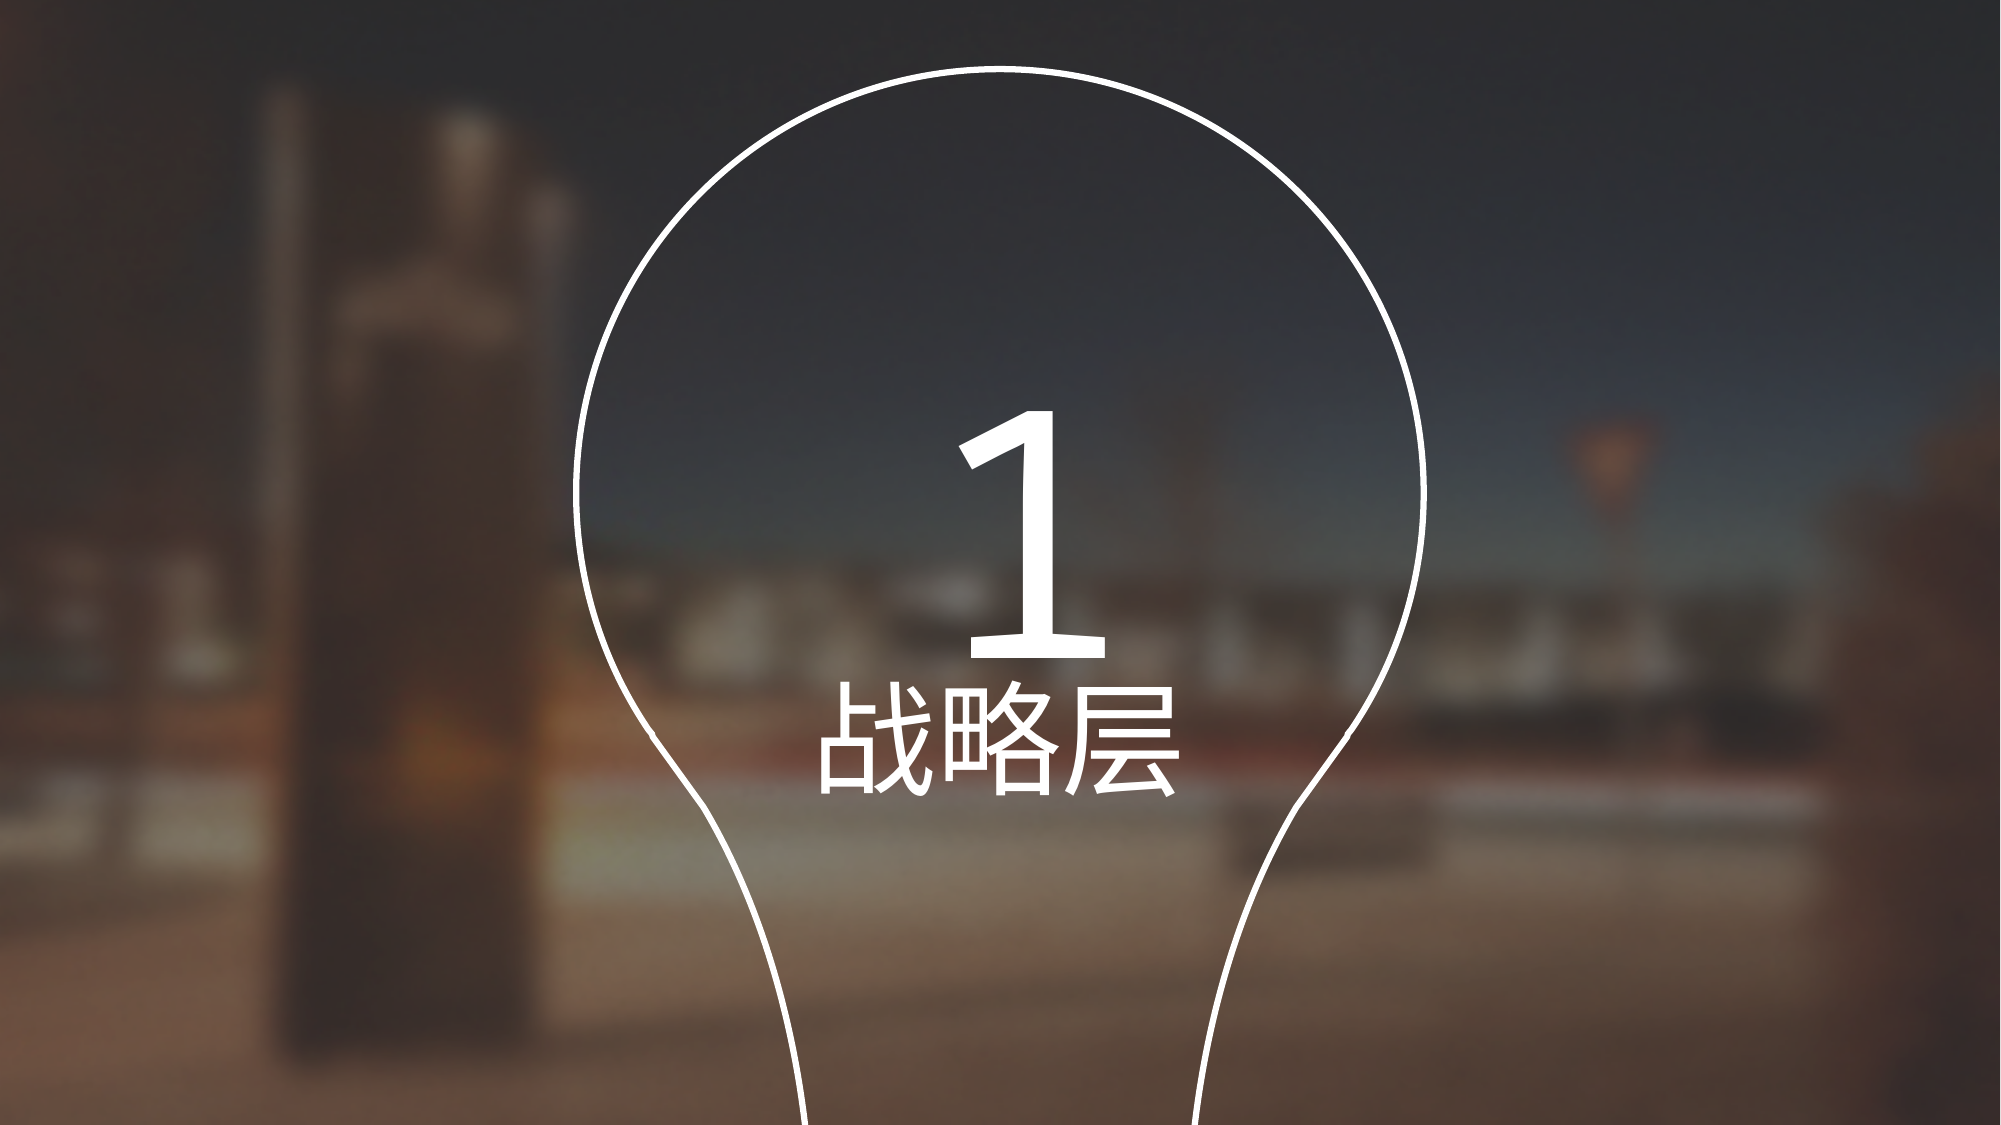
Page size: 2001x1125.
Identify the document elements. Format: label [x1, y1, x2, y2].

text_box [0, 0, 2000, 1125]
text_box [576, 69, 1424, 1125]
